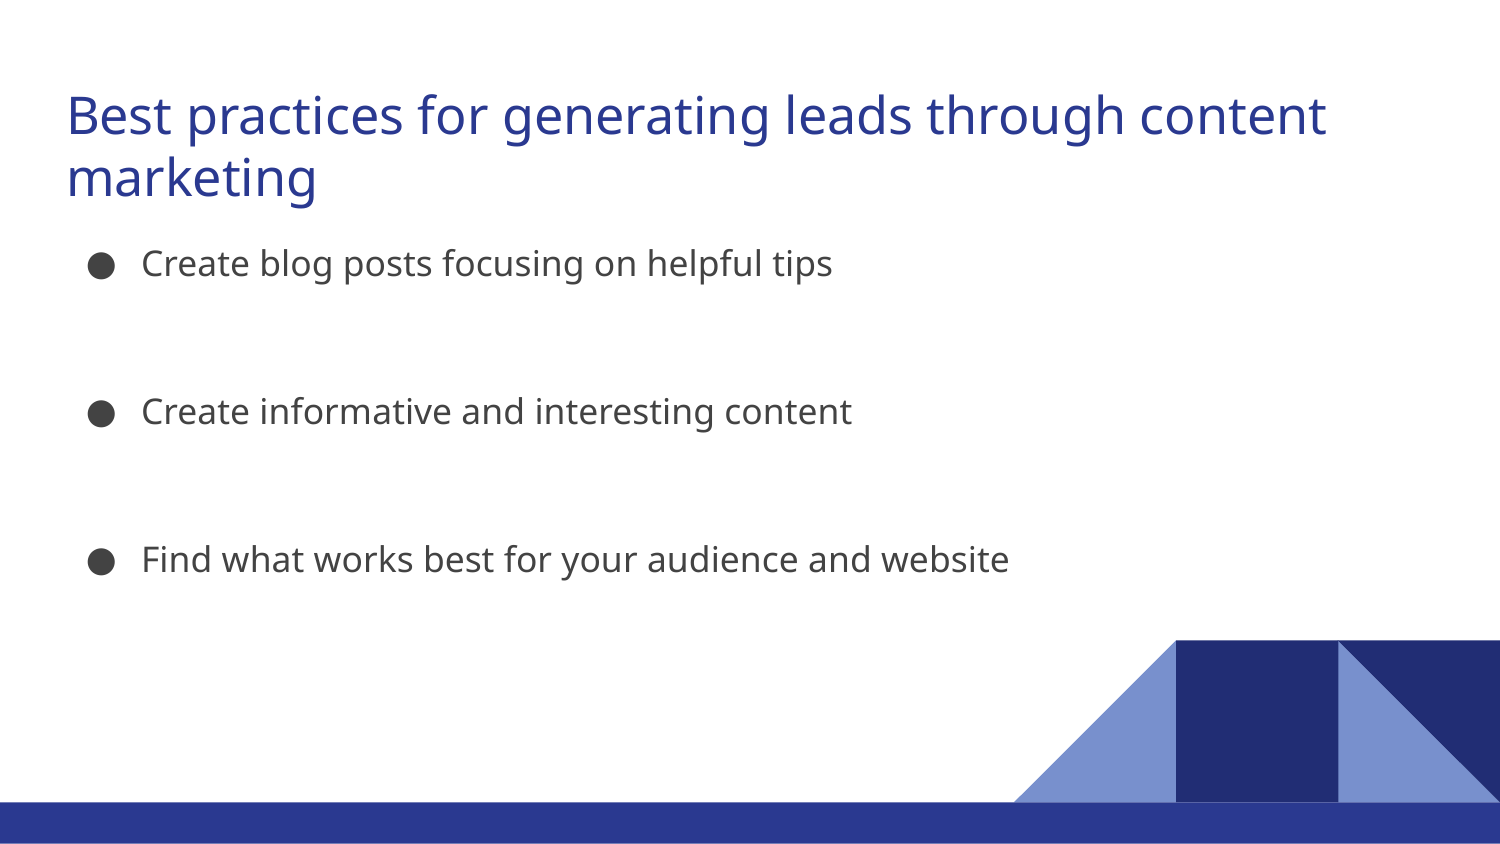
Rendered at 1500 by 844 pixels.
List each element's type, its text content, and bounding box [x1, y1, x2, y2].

title Best practices for generating leads through content marketing [51, 67, 1449, 208]
list Create blog posts focusing on helpful tips Create informative and interesting content Find what works best for your audience and website [51, 219, 1449, 715]
